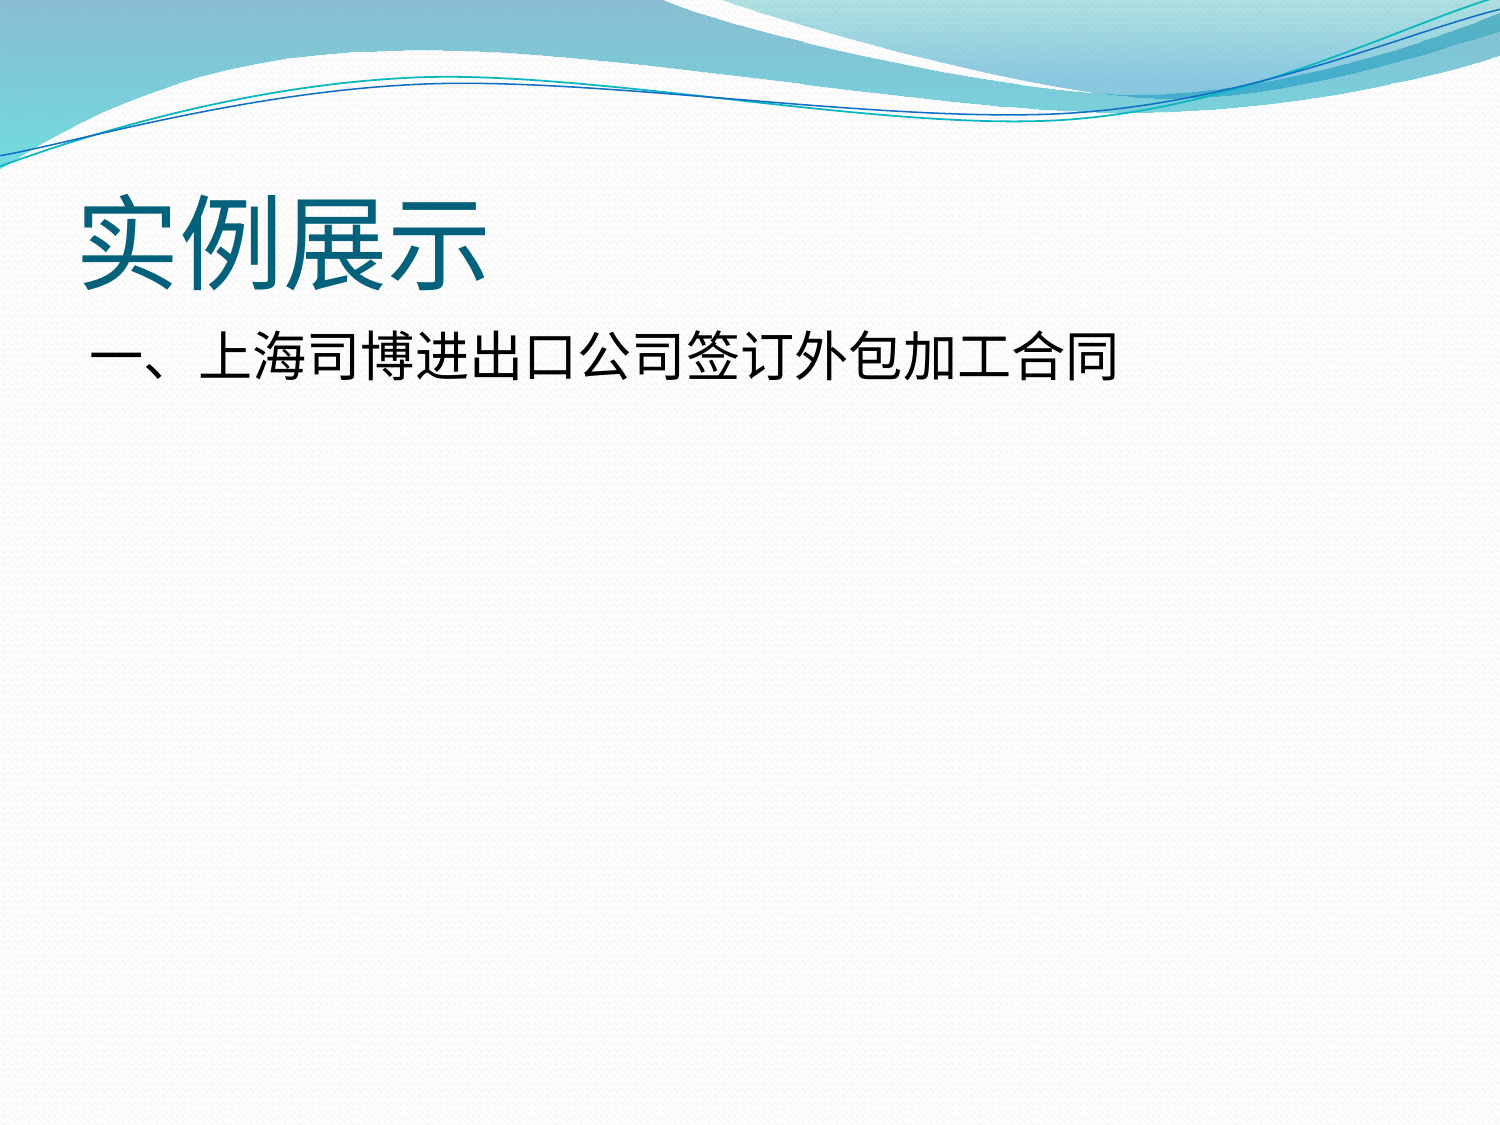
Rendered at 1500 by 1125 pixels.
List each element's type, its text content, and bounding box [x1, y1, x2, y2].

title 实例展示 [75, 115, 1425, 303]
list 一、上海司博进出口公司签订外包加工合同 [75, 314, 1258, 1043]
